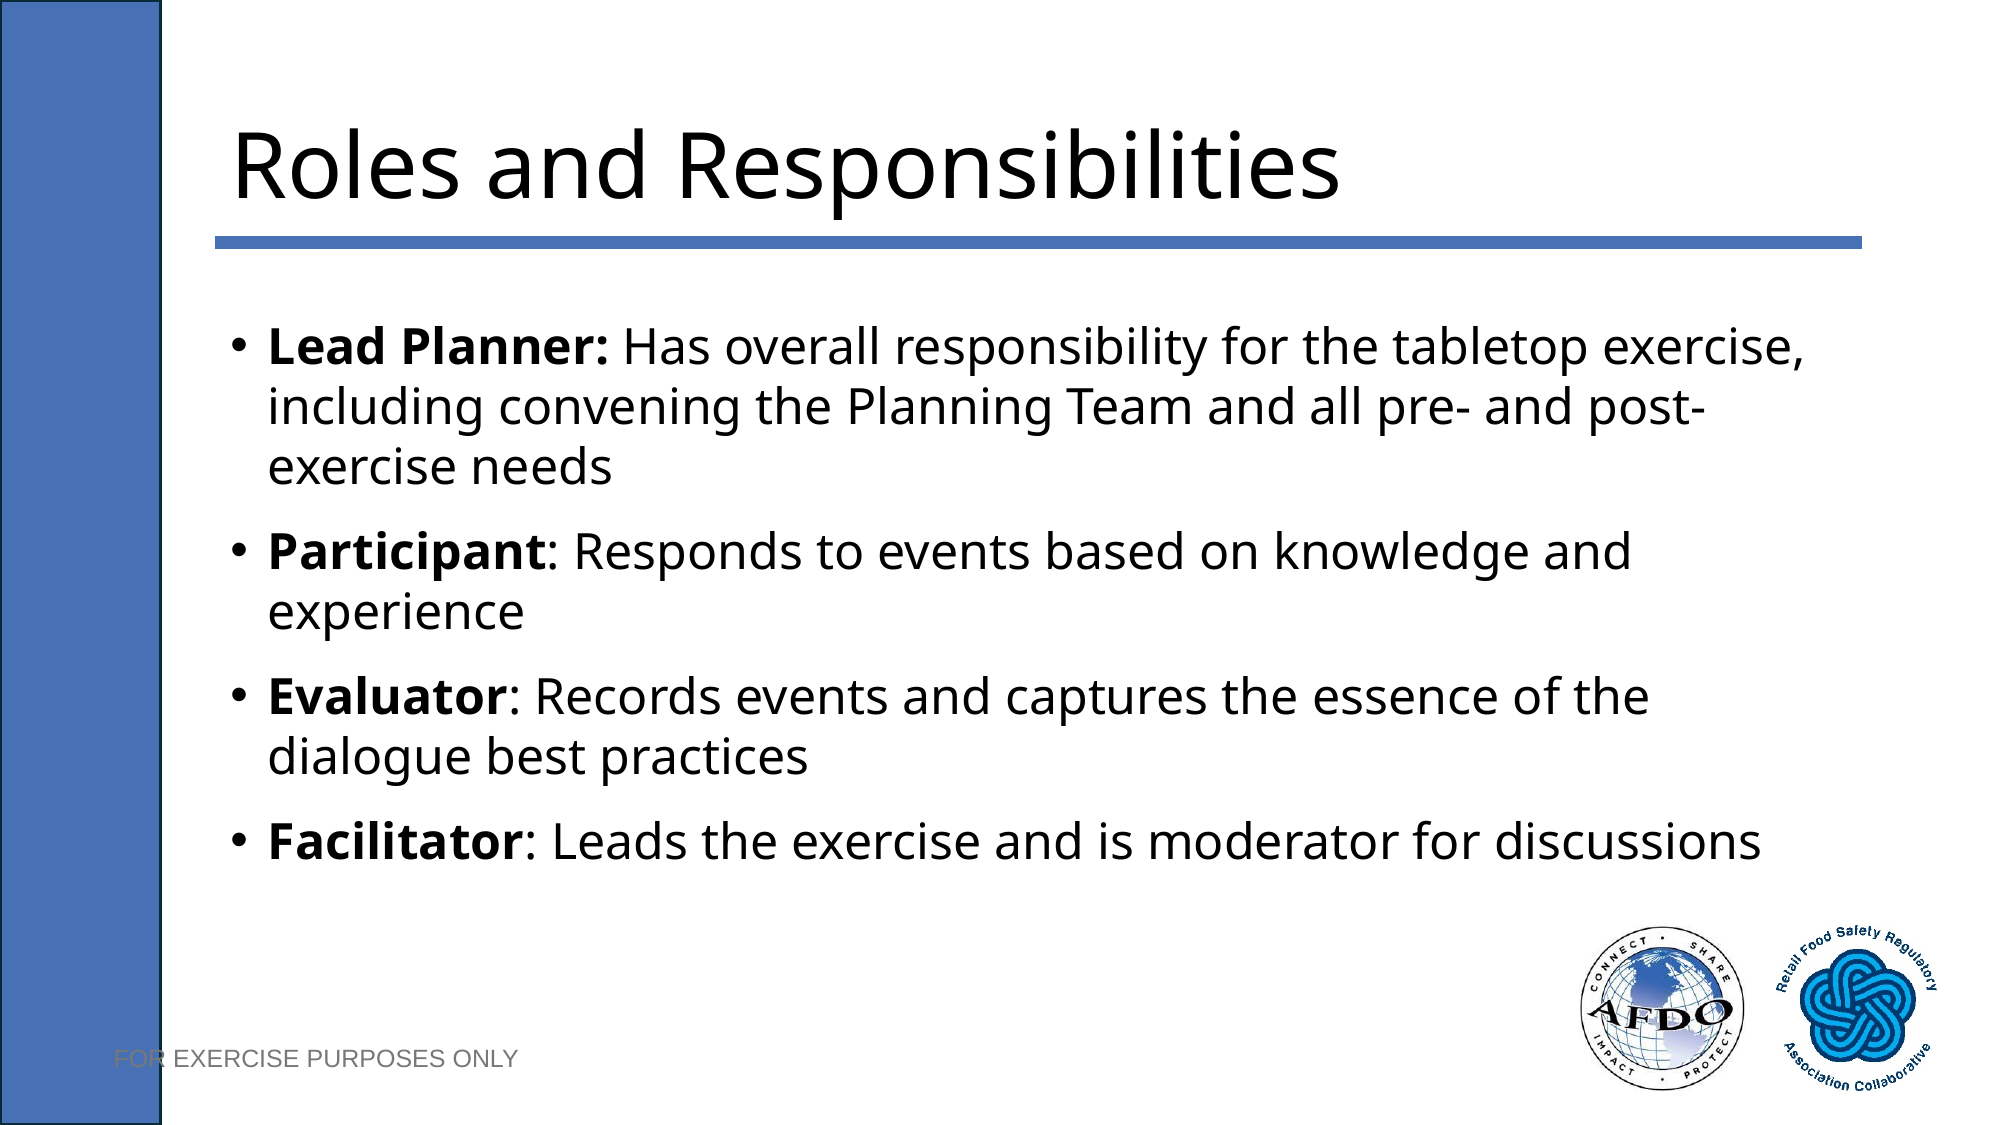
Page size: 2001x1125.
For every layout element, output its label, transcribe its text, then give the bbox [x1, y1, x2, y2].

picture [1579, 925, 1745, 1091]
picture [1776, 925, 1937, 1091]
list Lead Planner: Has overall responsibility for the tabletop exercise, including convening the Planning Team and all pre- and post-exercise needs Participant: Responds to events based on knowledge and experience Evaluator: Records events and captures the essence of the dialogue best practices Facilitator: Leads the exercise and is moderator for discussions [215, 306, 1863, 822]
title Roles and Responsibilities [215, 110, 1863, 227]
footer FOR EXERCISE PURPOSES ONLY [0, 1042, 634, 1103]
